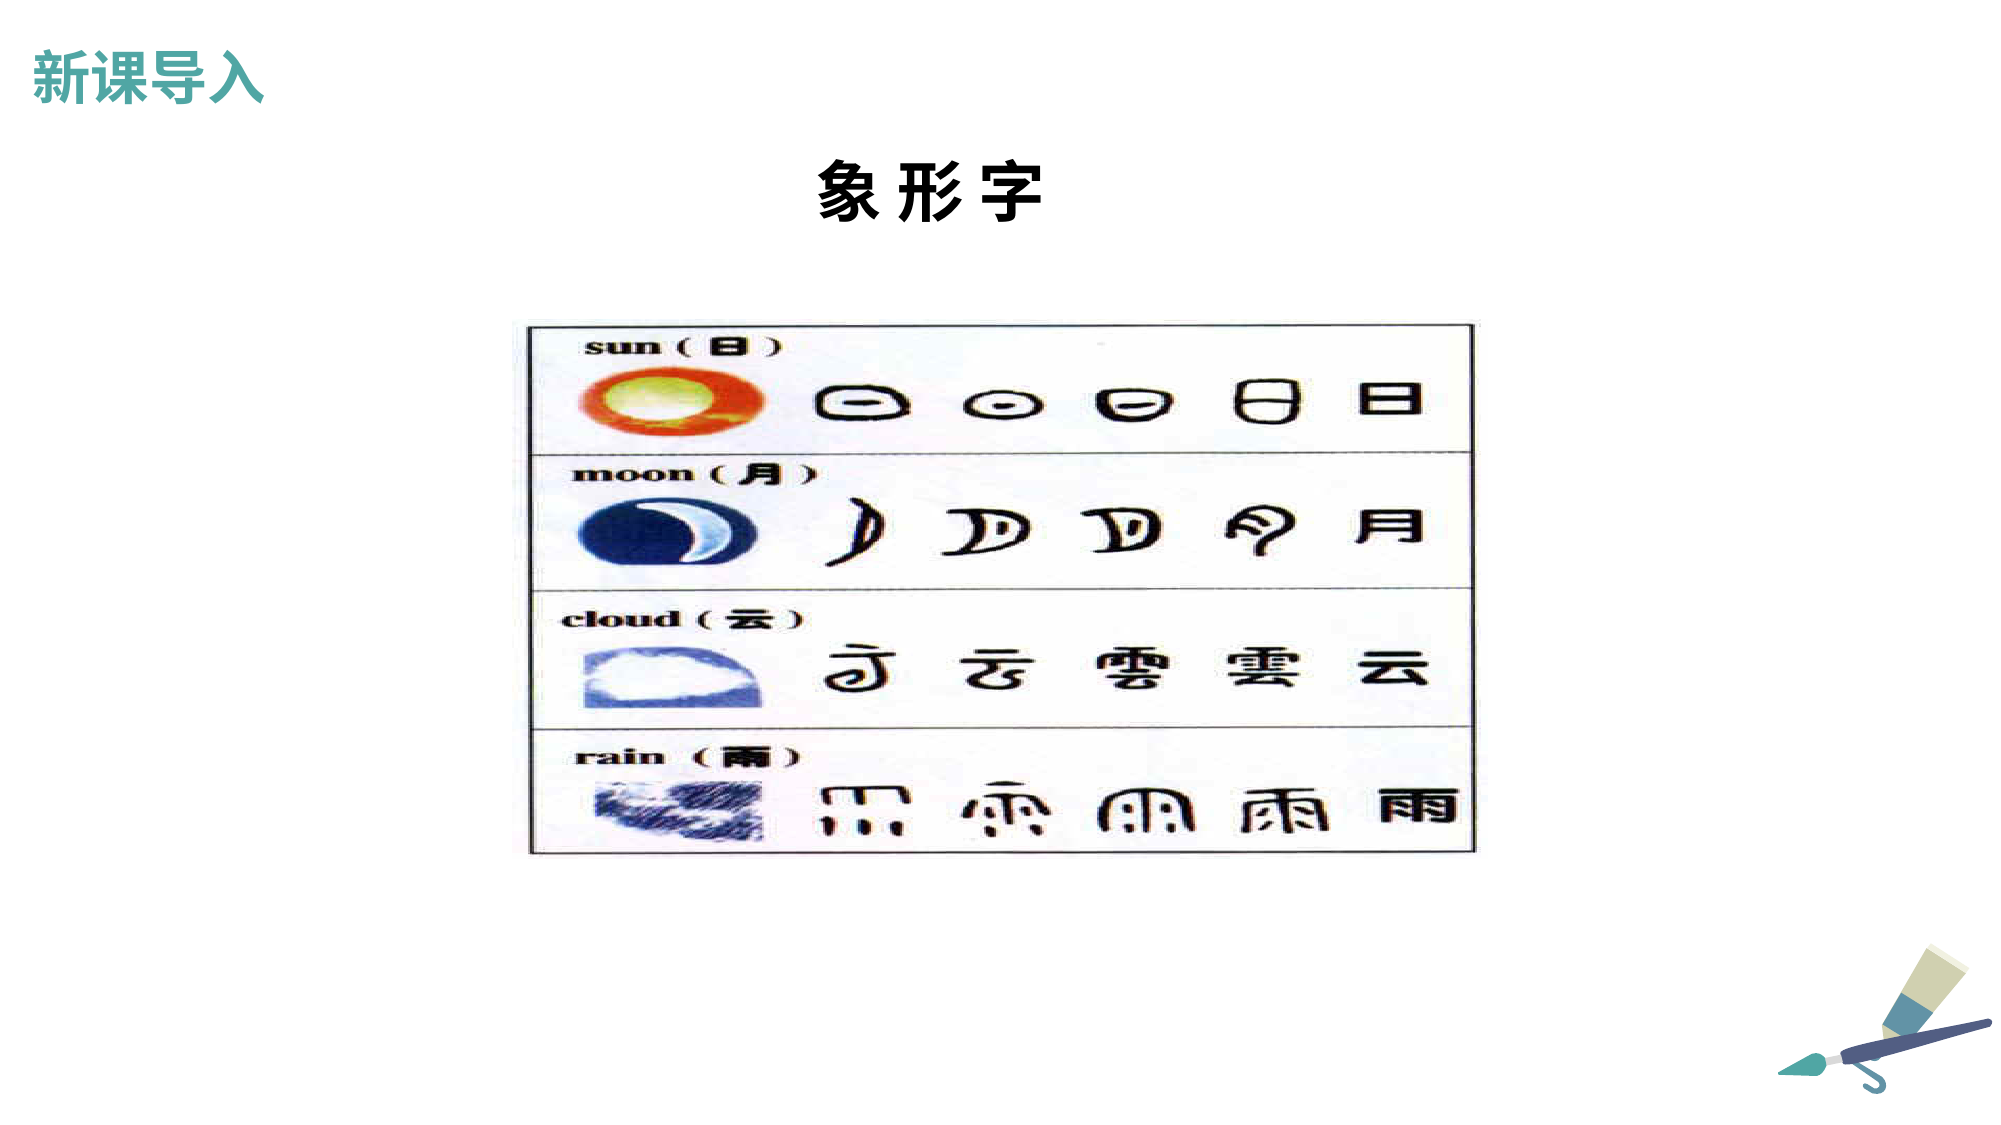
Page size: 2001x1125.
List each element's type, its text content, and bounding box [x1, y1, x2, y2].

text_box 象 形 字 [800, 142, 1142, 237]
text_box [1811, 945, 1974, 1125]
text_box 新课导入 [17, 34, 281, 119]
picture [512, 319, 1488, 859]
